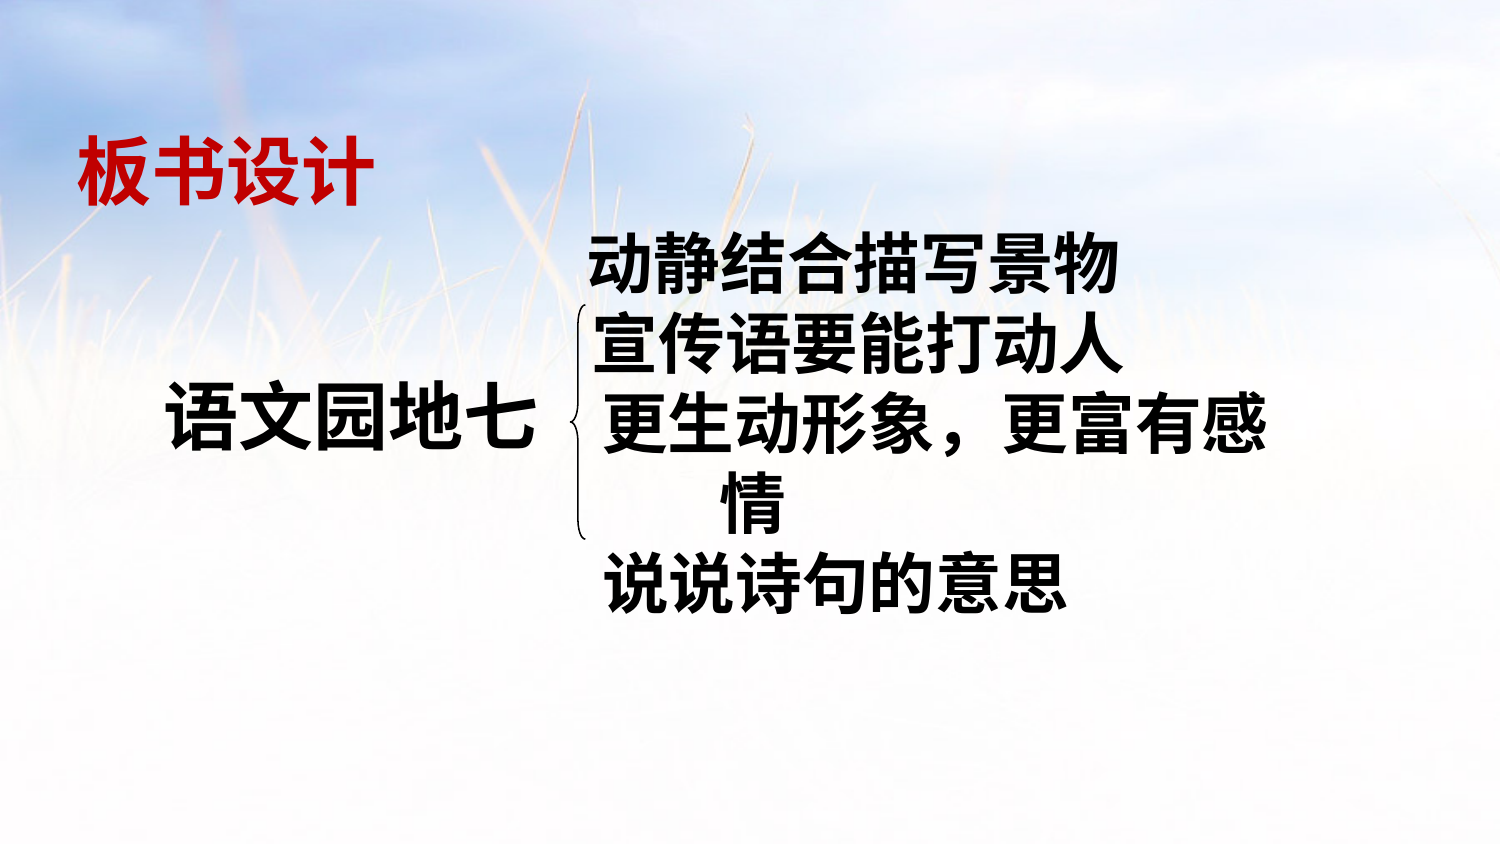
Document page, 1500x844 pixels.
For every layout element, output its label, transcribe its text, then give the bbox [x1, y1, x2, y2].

text_box 板书设计 [61, 117, 392, 222]
text_box [570, 304, 586, 540]
picture [0, 0, 1500, 844]
text_box 语文园地七 [148, 362, 554, 468]
text_box 动静结合描写景物 宣传语要能打动人 更生动形象，更富有感情 说说诗句的意思 [218, 254, 1288, 590]
